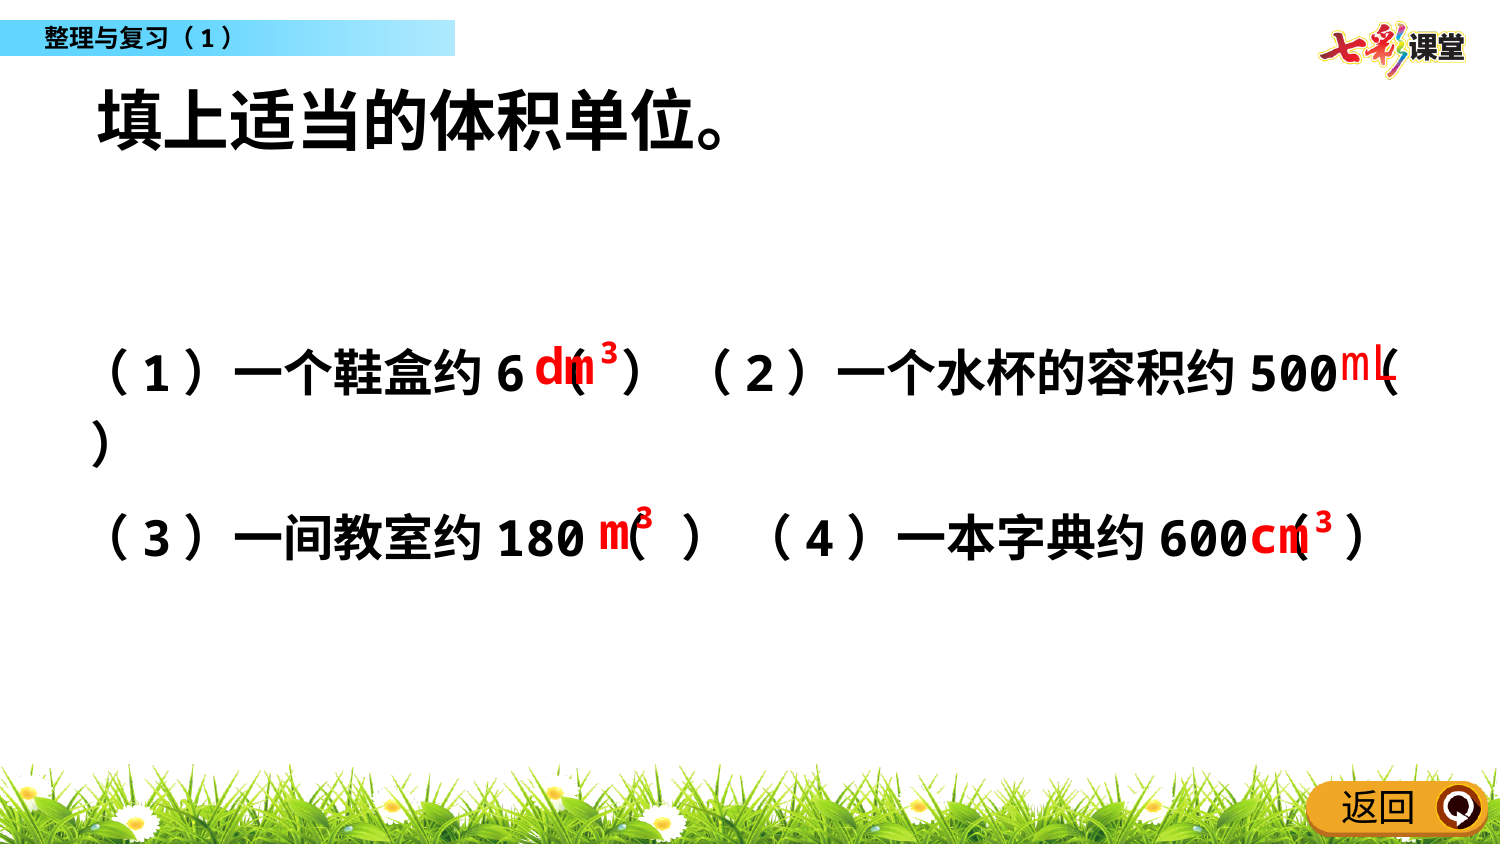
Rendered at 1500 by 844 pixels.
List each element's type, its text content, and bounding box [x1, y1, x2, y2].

text_box m³ [584, 480, 733, 568]
picture [0, 764, 1500, 844]
text_box 填上适当的体积单位。 [81, 55, 768, 167]
text_box cm³ [1234, 483, 1382, 571]
text_box （1）一个鞋盒约6（ ） （2）一个水杯的容积约500（ ） [64, 322, 1471, 481]
text_box （3）一间教室约180（ ） （4）一本字典约600（ ） [64, 487, 1471, 575]
text_box mL [1325, 311, 1474, 399]
text_box dm³ [519, 315, 668, 403]
picture [1316, 20, 1468, 80]
